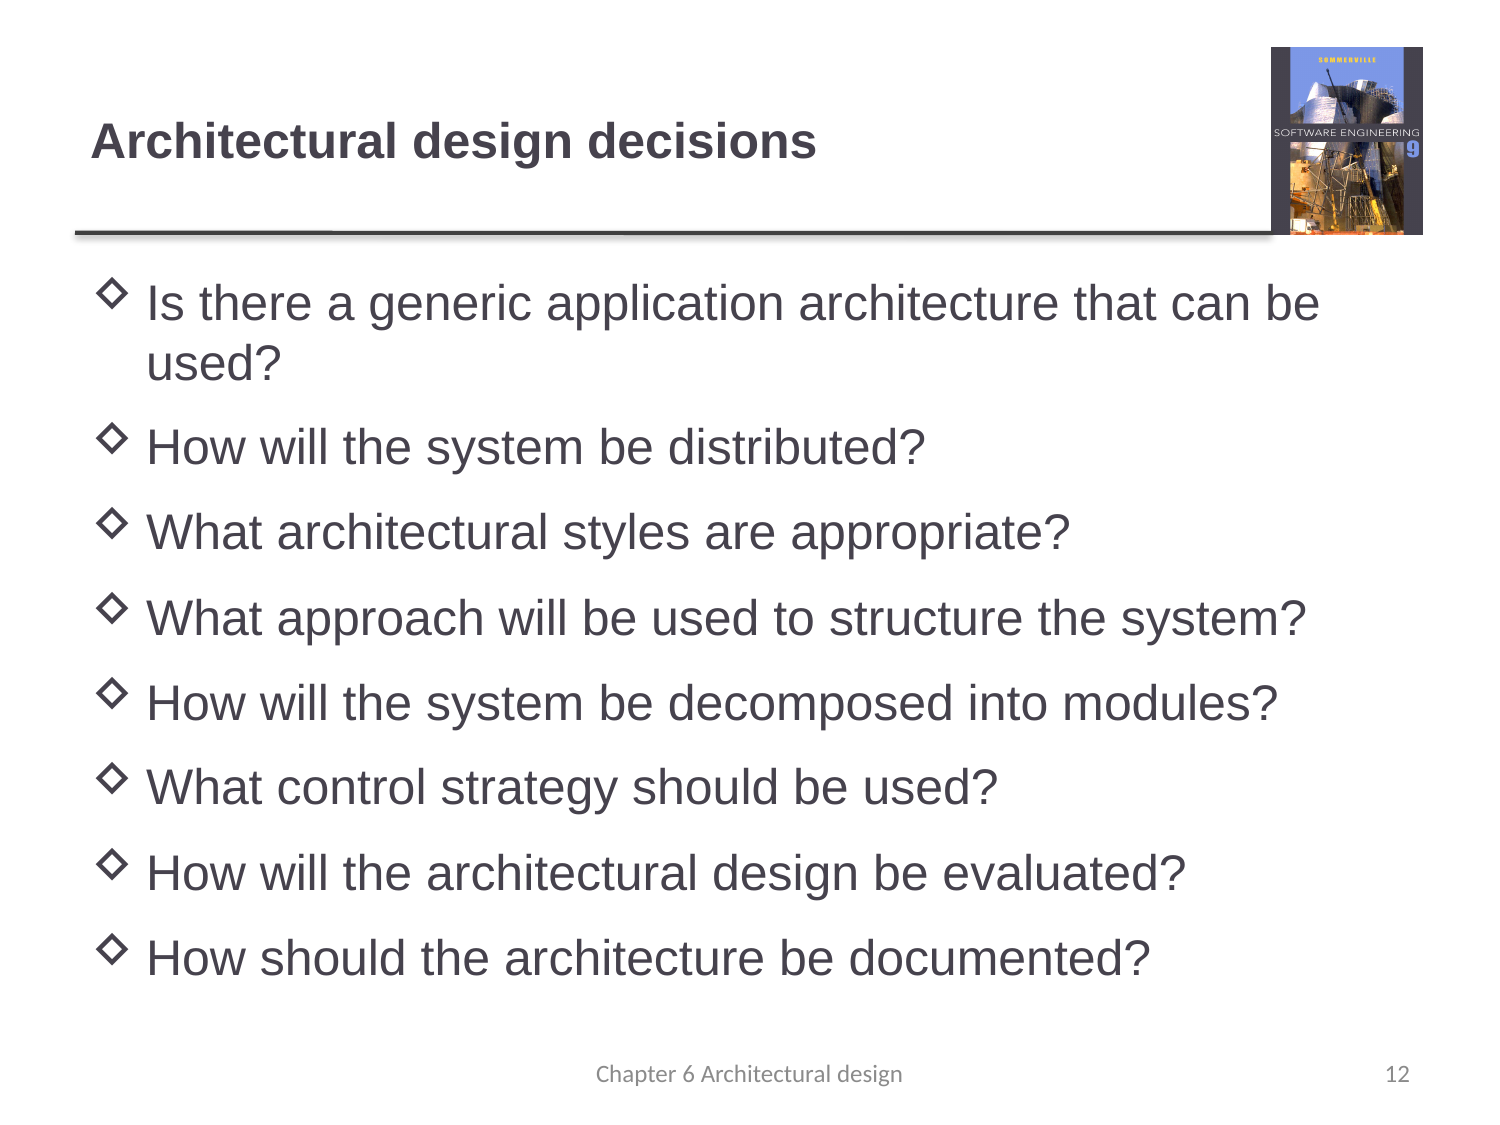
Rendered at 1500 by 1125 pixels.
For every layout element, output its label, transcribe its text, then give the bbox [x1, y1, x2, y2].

picture [1272, 47, 1423, 235]
title Architectural design decisions [74, 44, 1272, 233]
slide_number 12 [1074, 1042, 1425, 1103]
footer Chapter 6 Architectural design [512, 1042, 988, 1103]
list Is there a generic application architecture that can be used? How will the system be distributed? What architectural styles are appropriate? What approach will be used to structure the system? How will the system be decomposed into modules? What control strategy should be used? How will the architectural design be evaluated? How should the architecture be documented? [75, 262, 1425, 1005]
